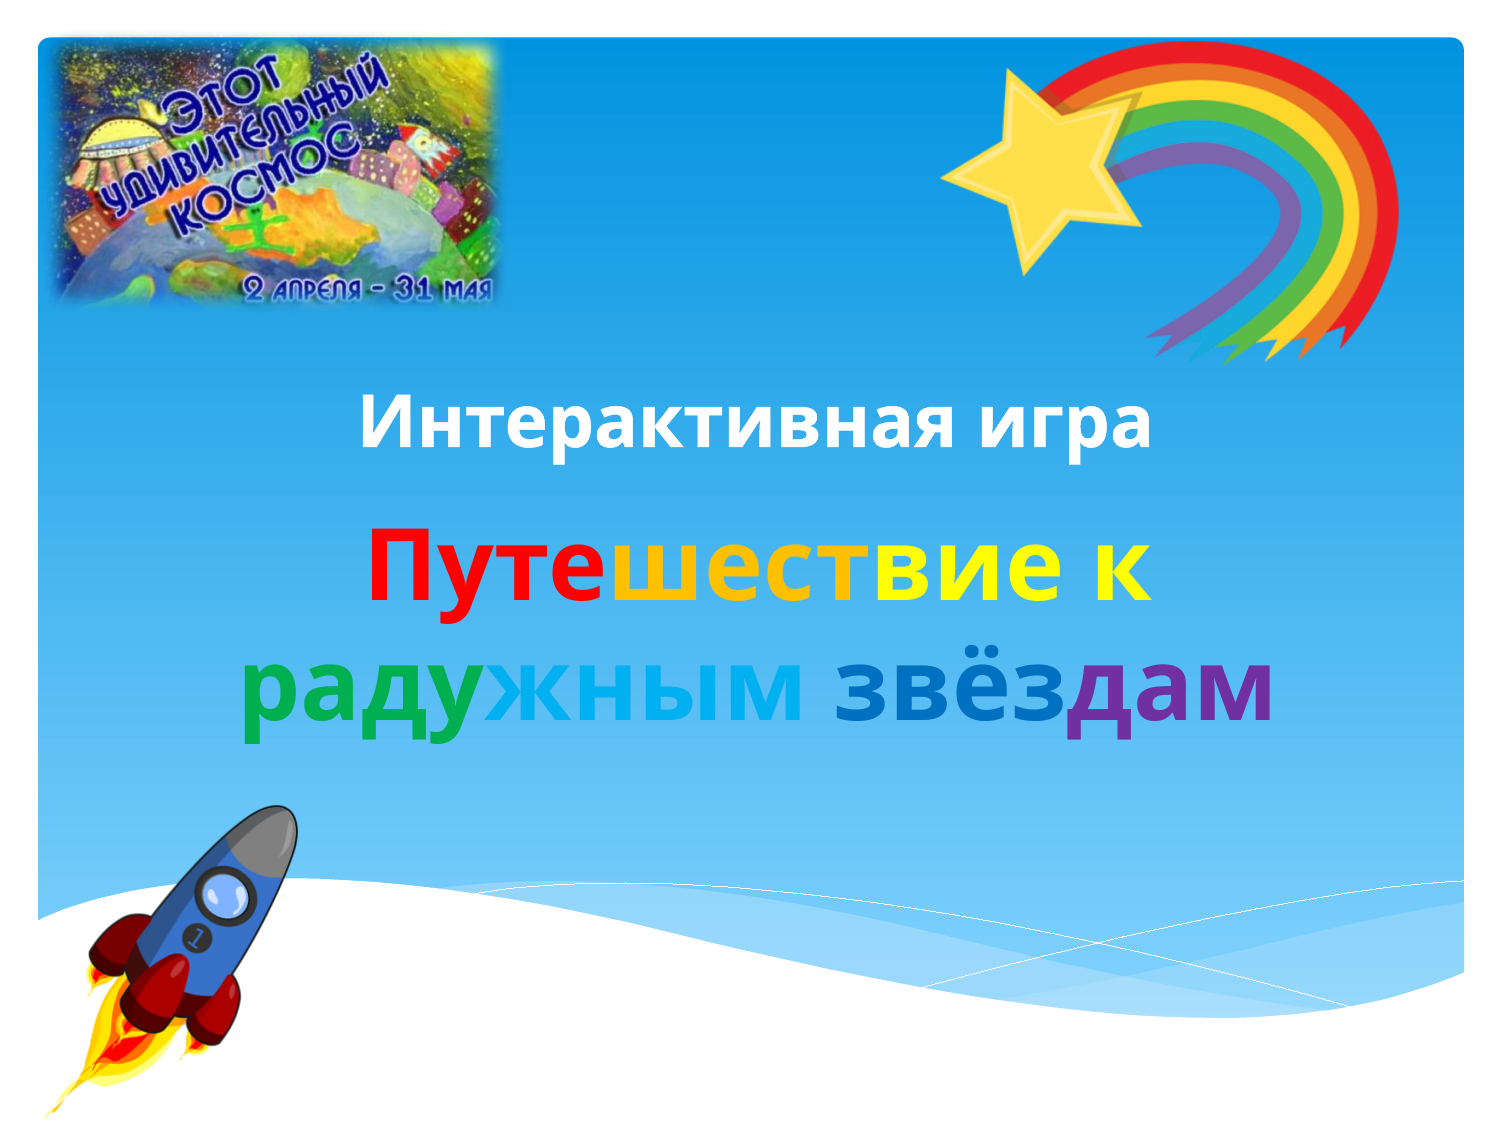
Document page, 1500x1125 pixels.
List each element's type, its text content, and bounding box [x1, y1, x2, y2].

picture [939, 42, 1399, 367]
text_box Интерактивная игра [117, 365, 1393, 469]
picture [41, 28, 510, 315]
title Путешествие к радужным звёздам [120, 456, 1396, 749]
picture [41, 798, 302, 1125]
